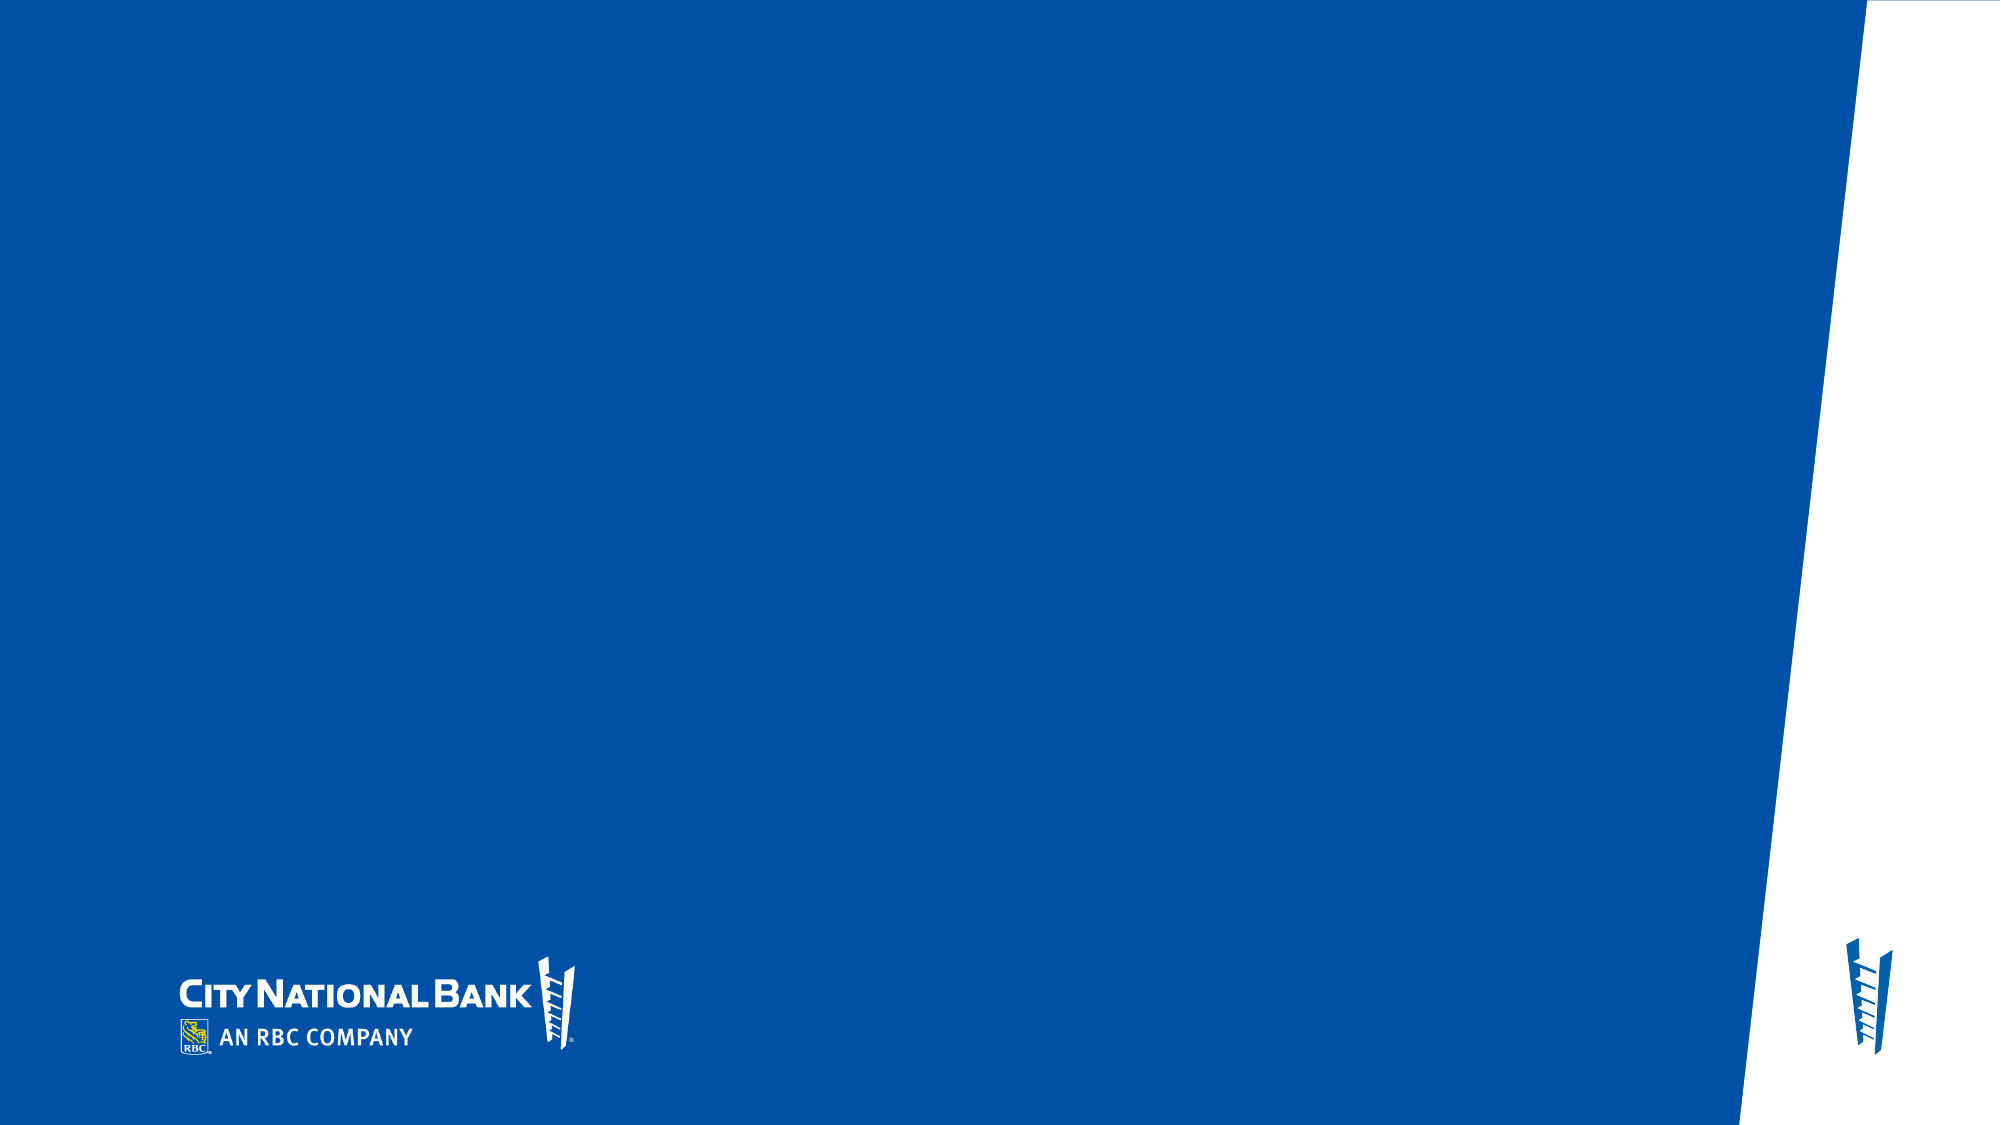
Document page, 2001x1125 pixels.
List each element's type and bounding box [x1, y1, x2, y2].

picture [1846, 938, 1893, 1055]
picture [179, 956, 575, 1055]
